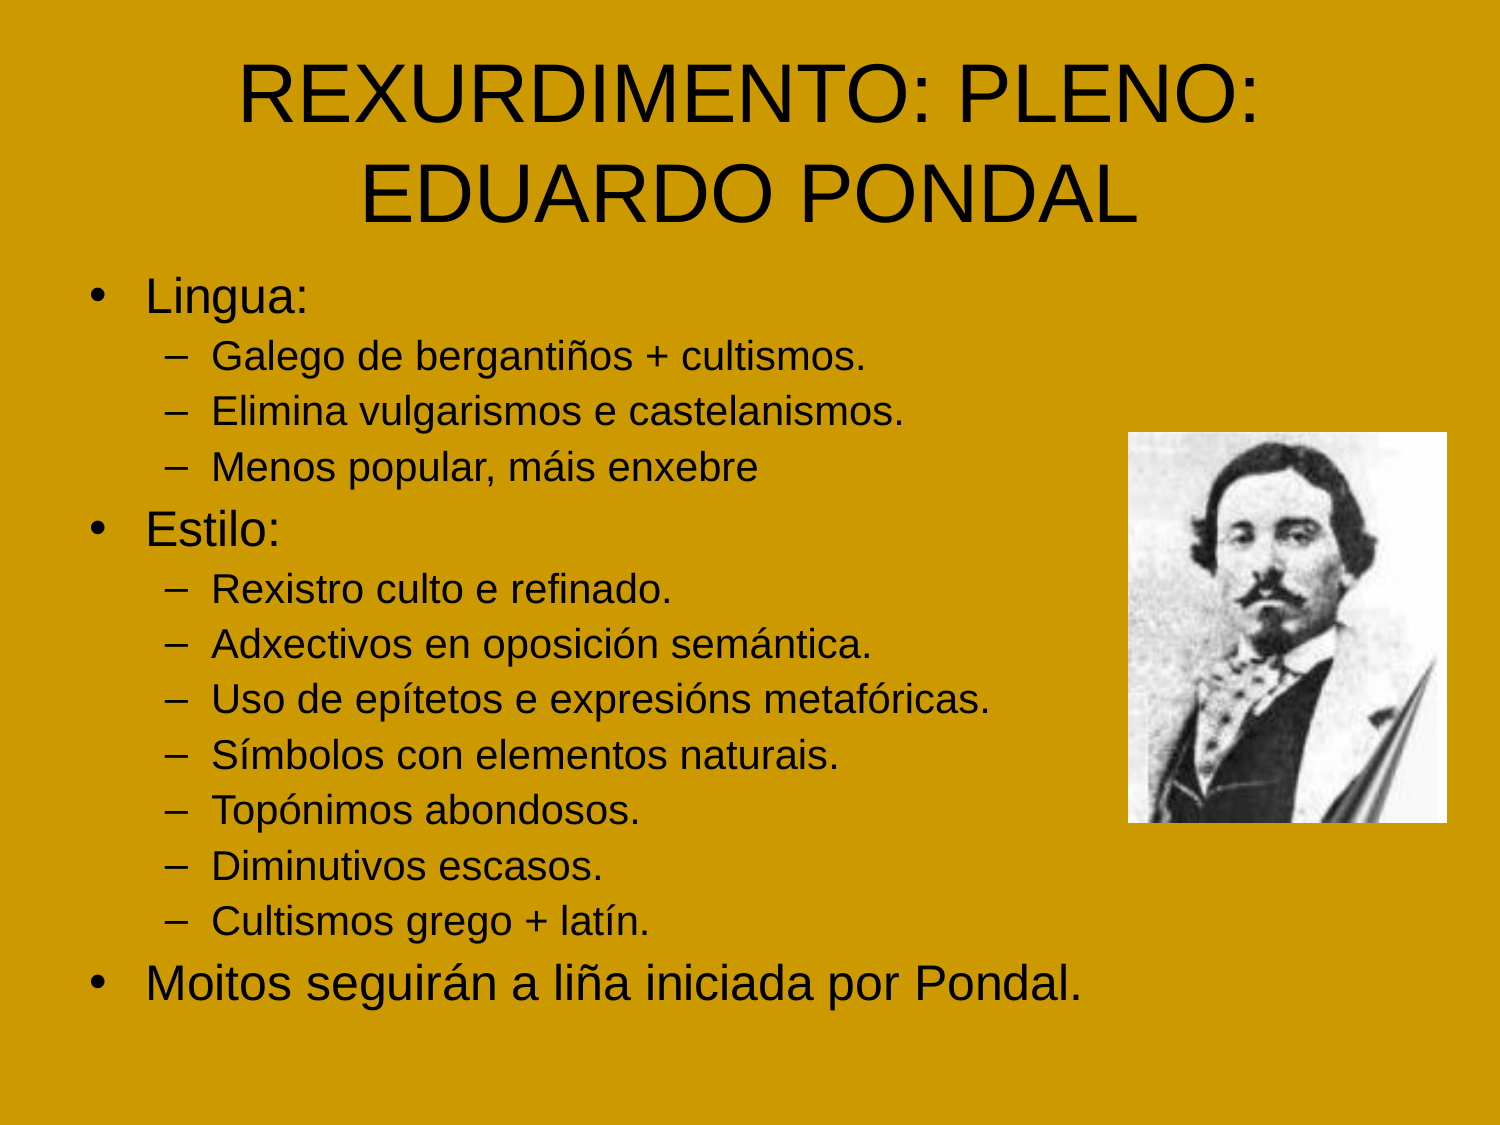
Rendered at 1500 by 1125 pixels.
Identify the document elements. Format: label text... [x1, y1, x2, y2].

picture [1127, 432, 1448, 823]
title REXURDIMENTO: PLENO: EDUARDO PONDAL [74, 30, 1426, 247]
list Lingua: Galego de bergantiños + cultismos. Elimina vulgarismos e castelanismos. Menos popular, máis enxebre Estilo: Rexistro culto e refinado. Adxectivos en oposición semántica. Uso de epítetos e expresións metafóricas. Símbolos con elementos naturais. Topónimos abondosos. Diminutivos escasos. Cultismos grego + latín. Moitos seguirán a liña iniciada por Pondal. [74, 262, 1426, 1048]
